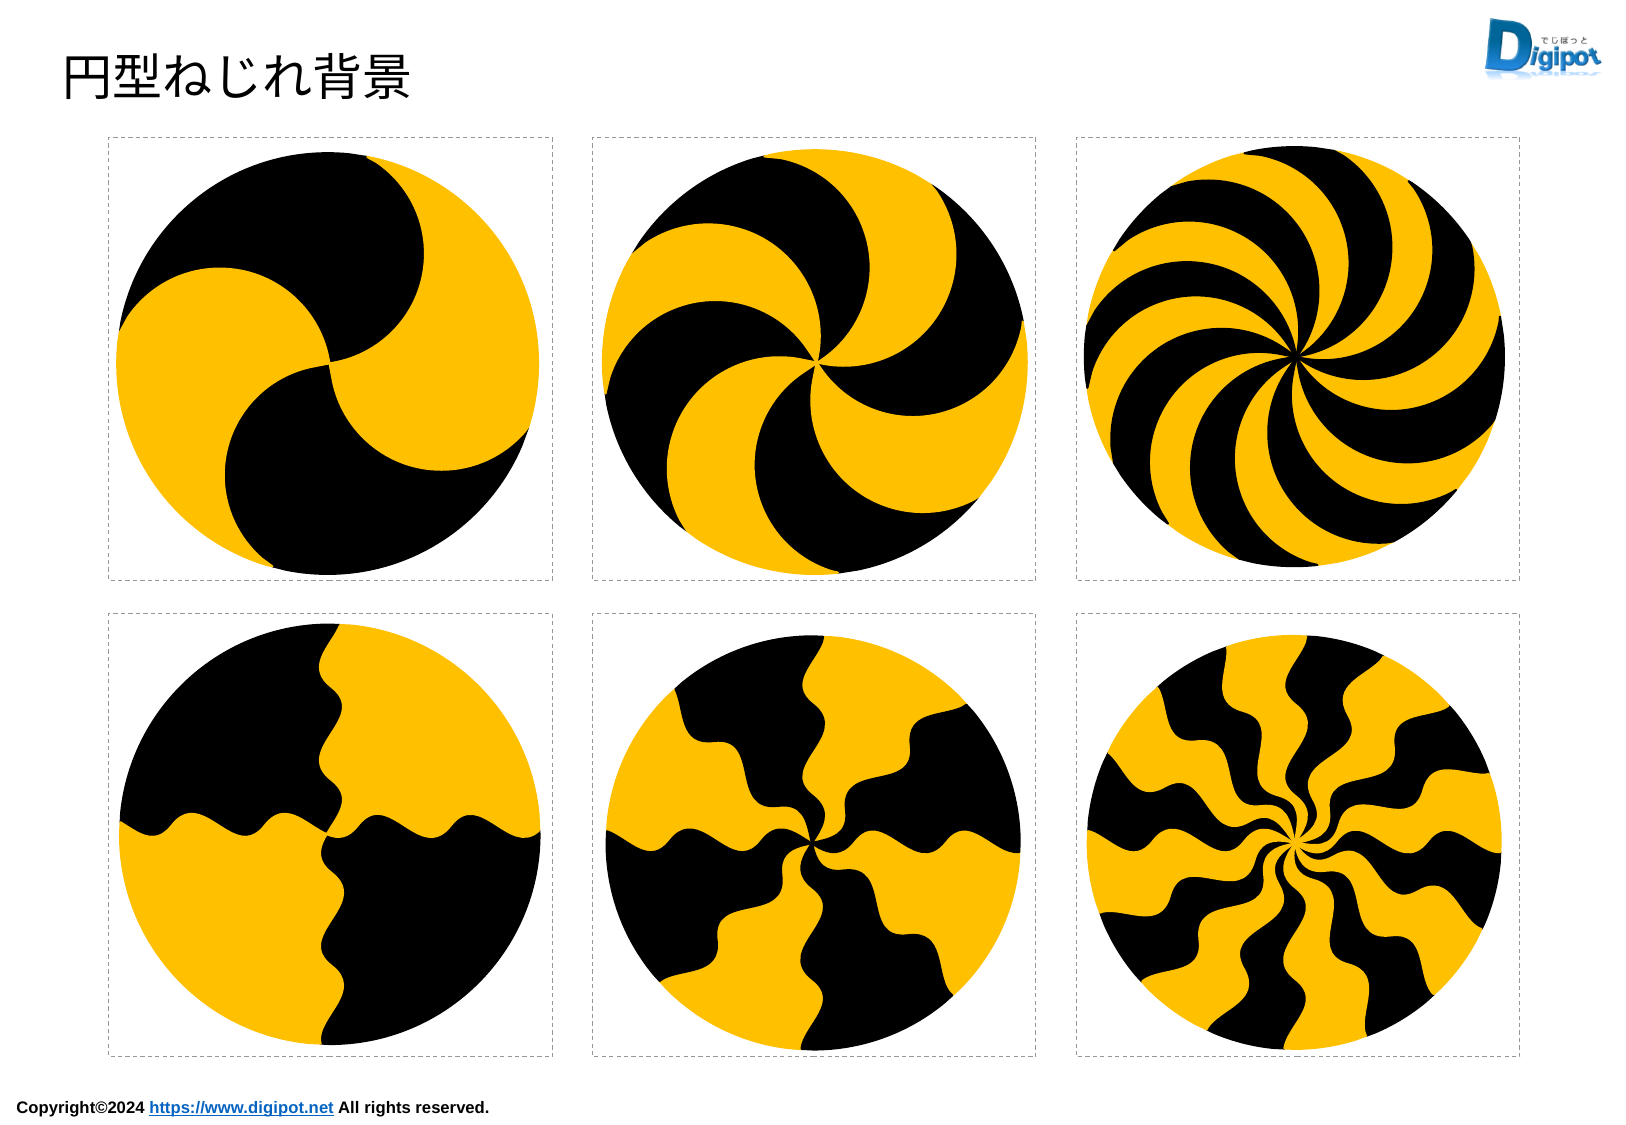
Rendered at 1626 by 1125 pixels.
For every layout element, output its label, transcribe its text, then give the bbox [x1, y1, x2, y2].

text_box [119, 624, 540, 1045]
picture [1485, 18, 1602, 82]
text_box 円型ねじれ背景 [47, 38, 427, 113]
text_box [117, 153, 539, 574]
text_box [1087, 635, 1501, 1049]
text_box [602, 150, 1027, 574]
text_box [606, 636, 1020, 1050]
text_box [1084, 147, 1504, 567]
